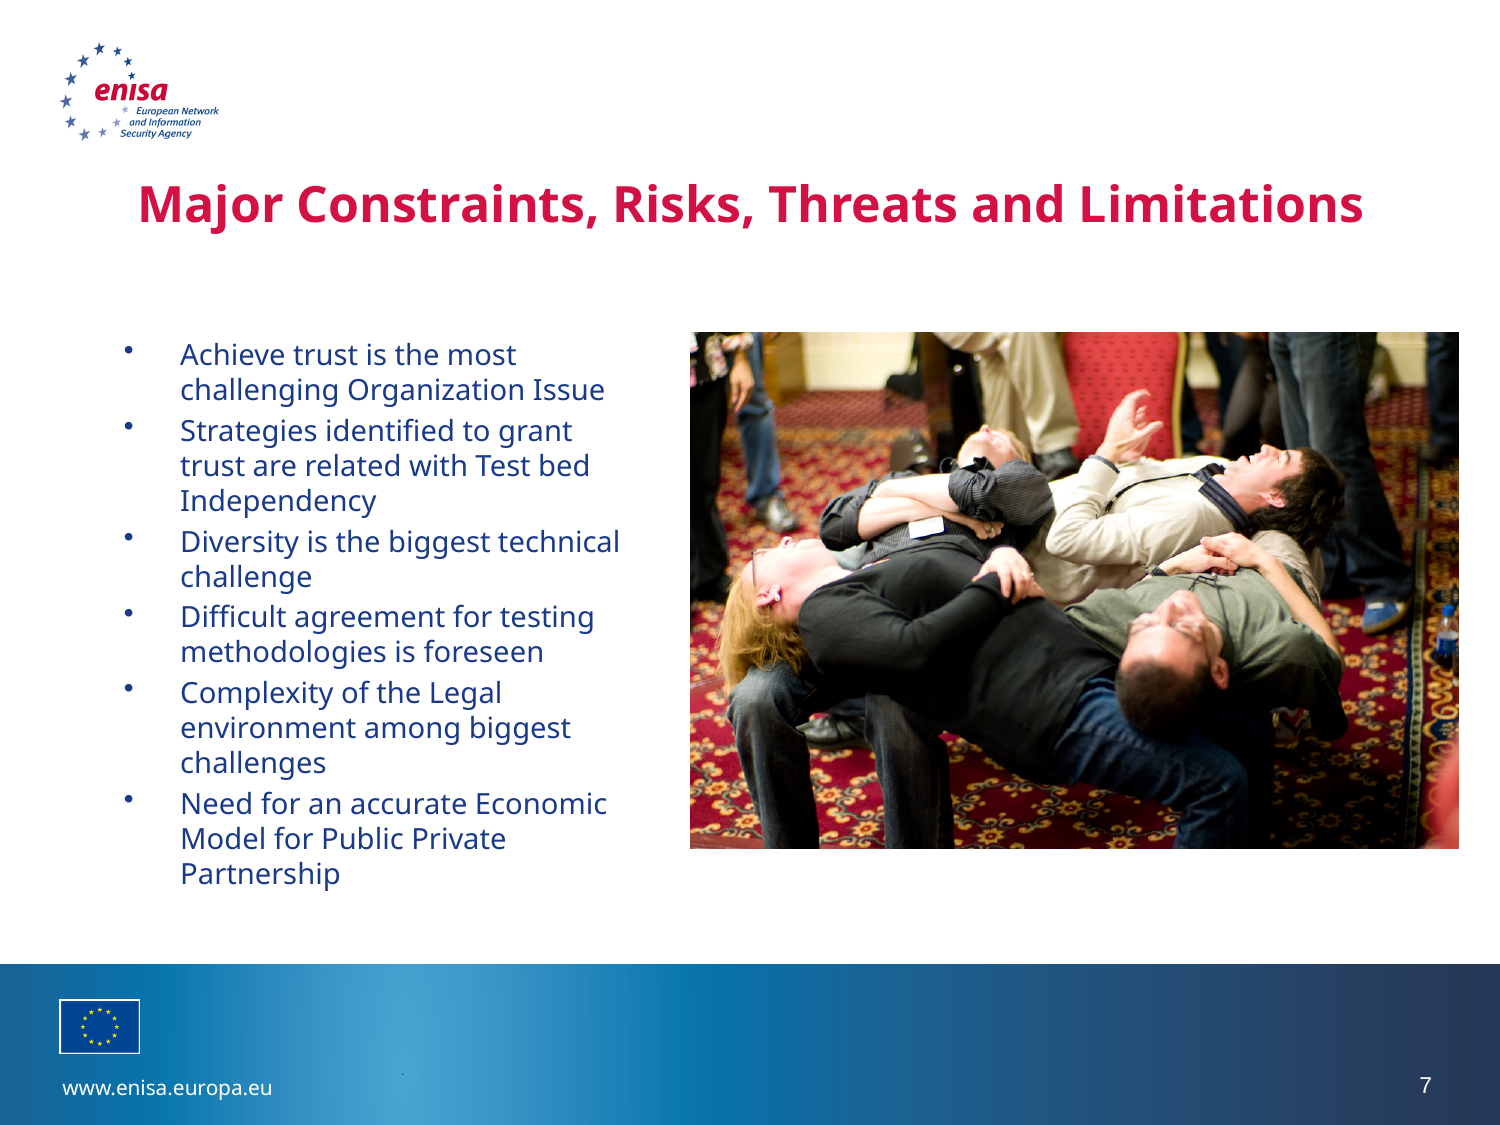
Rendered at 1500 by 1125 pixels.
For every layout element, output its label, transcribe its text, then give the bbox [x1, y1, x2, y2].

list Achieve trust is the most challenging Organization Issue Strategies identified to grant trust are related with Test bed Independency Diversity is the biggest technical challenge Difficult agreement for testing methodologies is foreseen Complexity of the Legal environment among biggest challenges Need for an accurate Economic Model for Public Private Partnership [123, 336, 644, 608]
picture [690, 331, 1459, 849]
picture [716, 964, 1500, 1125]
title Major Constraints, Risks, Threats and Limitations [137, 172, 1438, 350]
picture [59, 42, 219, 141]
picture [180, 964, 669, 1125]
picture [710, 964, 714, 1125]
picture [0, 964, 146, 1125]
